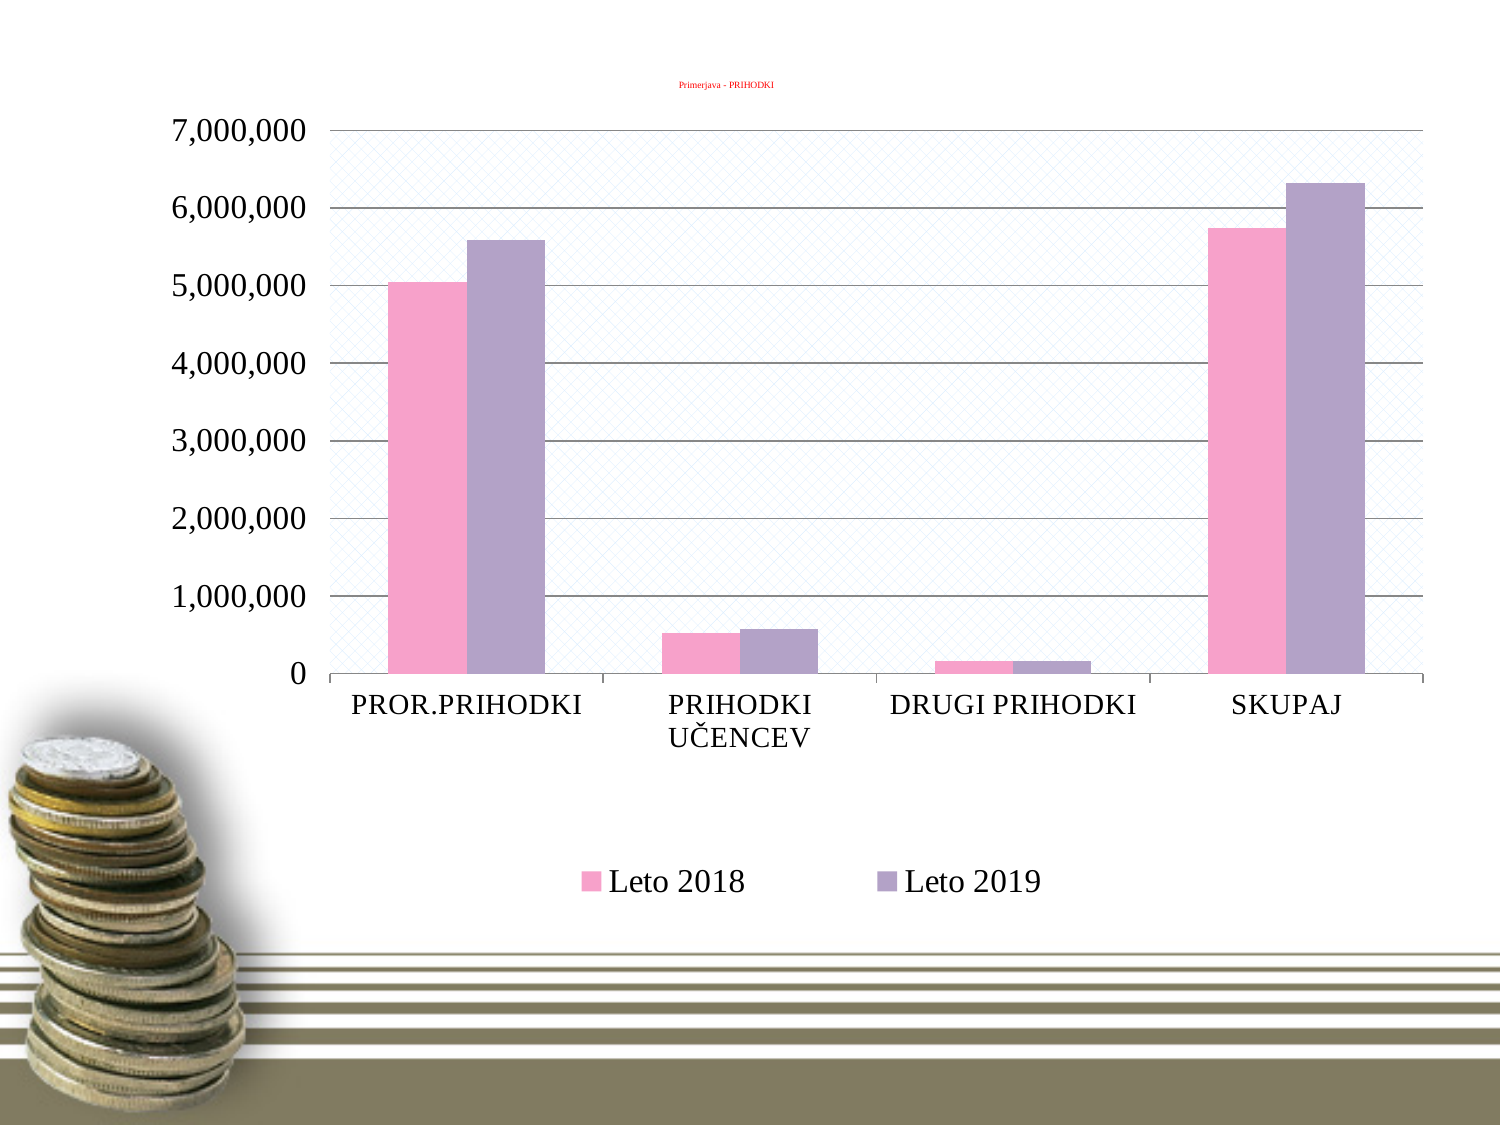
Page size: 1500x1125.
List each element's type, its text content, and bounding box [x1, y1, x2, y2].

title Primerjava - PRIHODKI [175, 58, 1278, 100]
picture [0, 0, 1500, 1125]
chart [29, 101, 1425, 1052]
